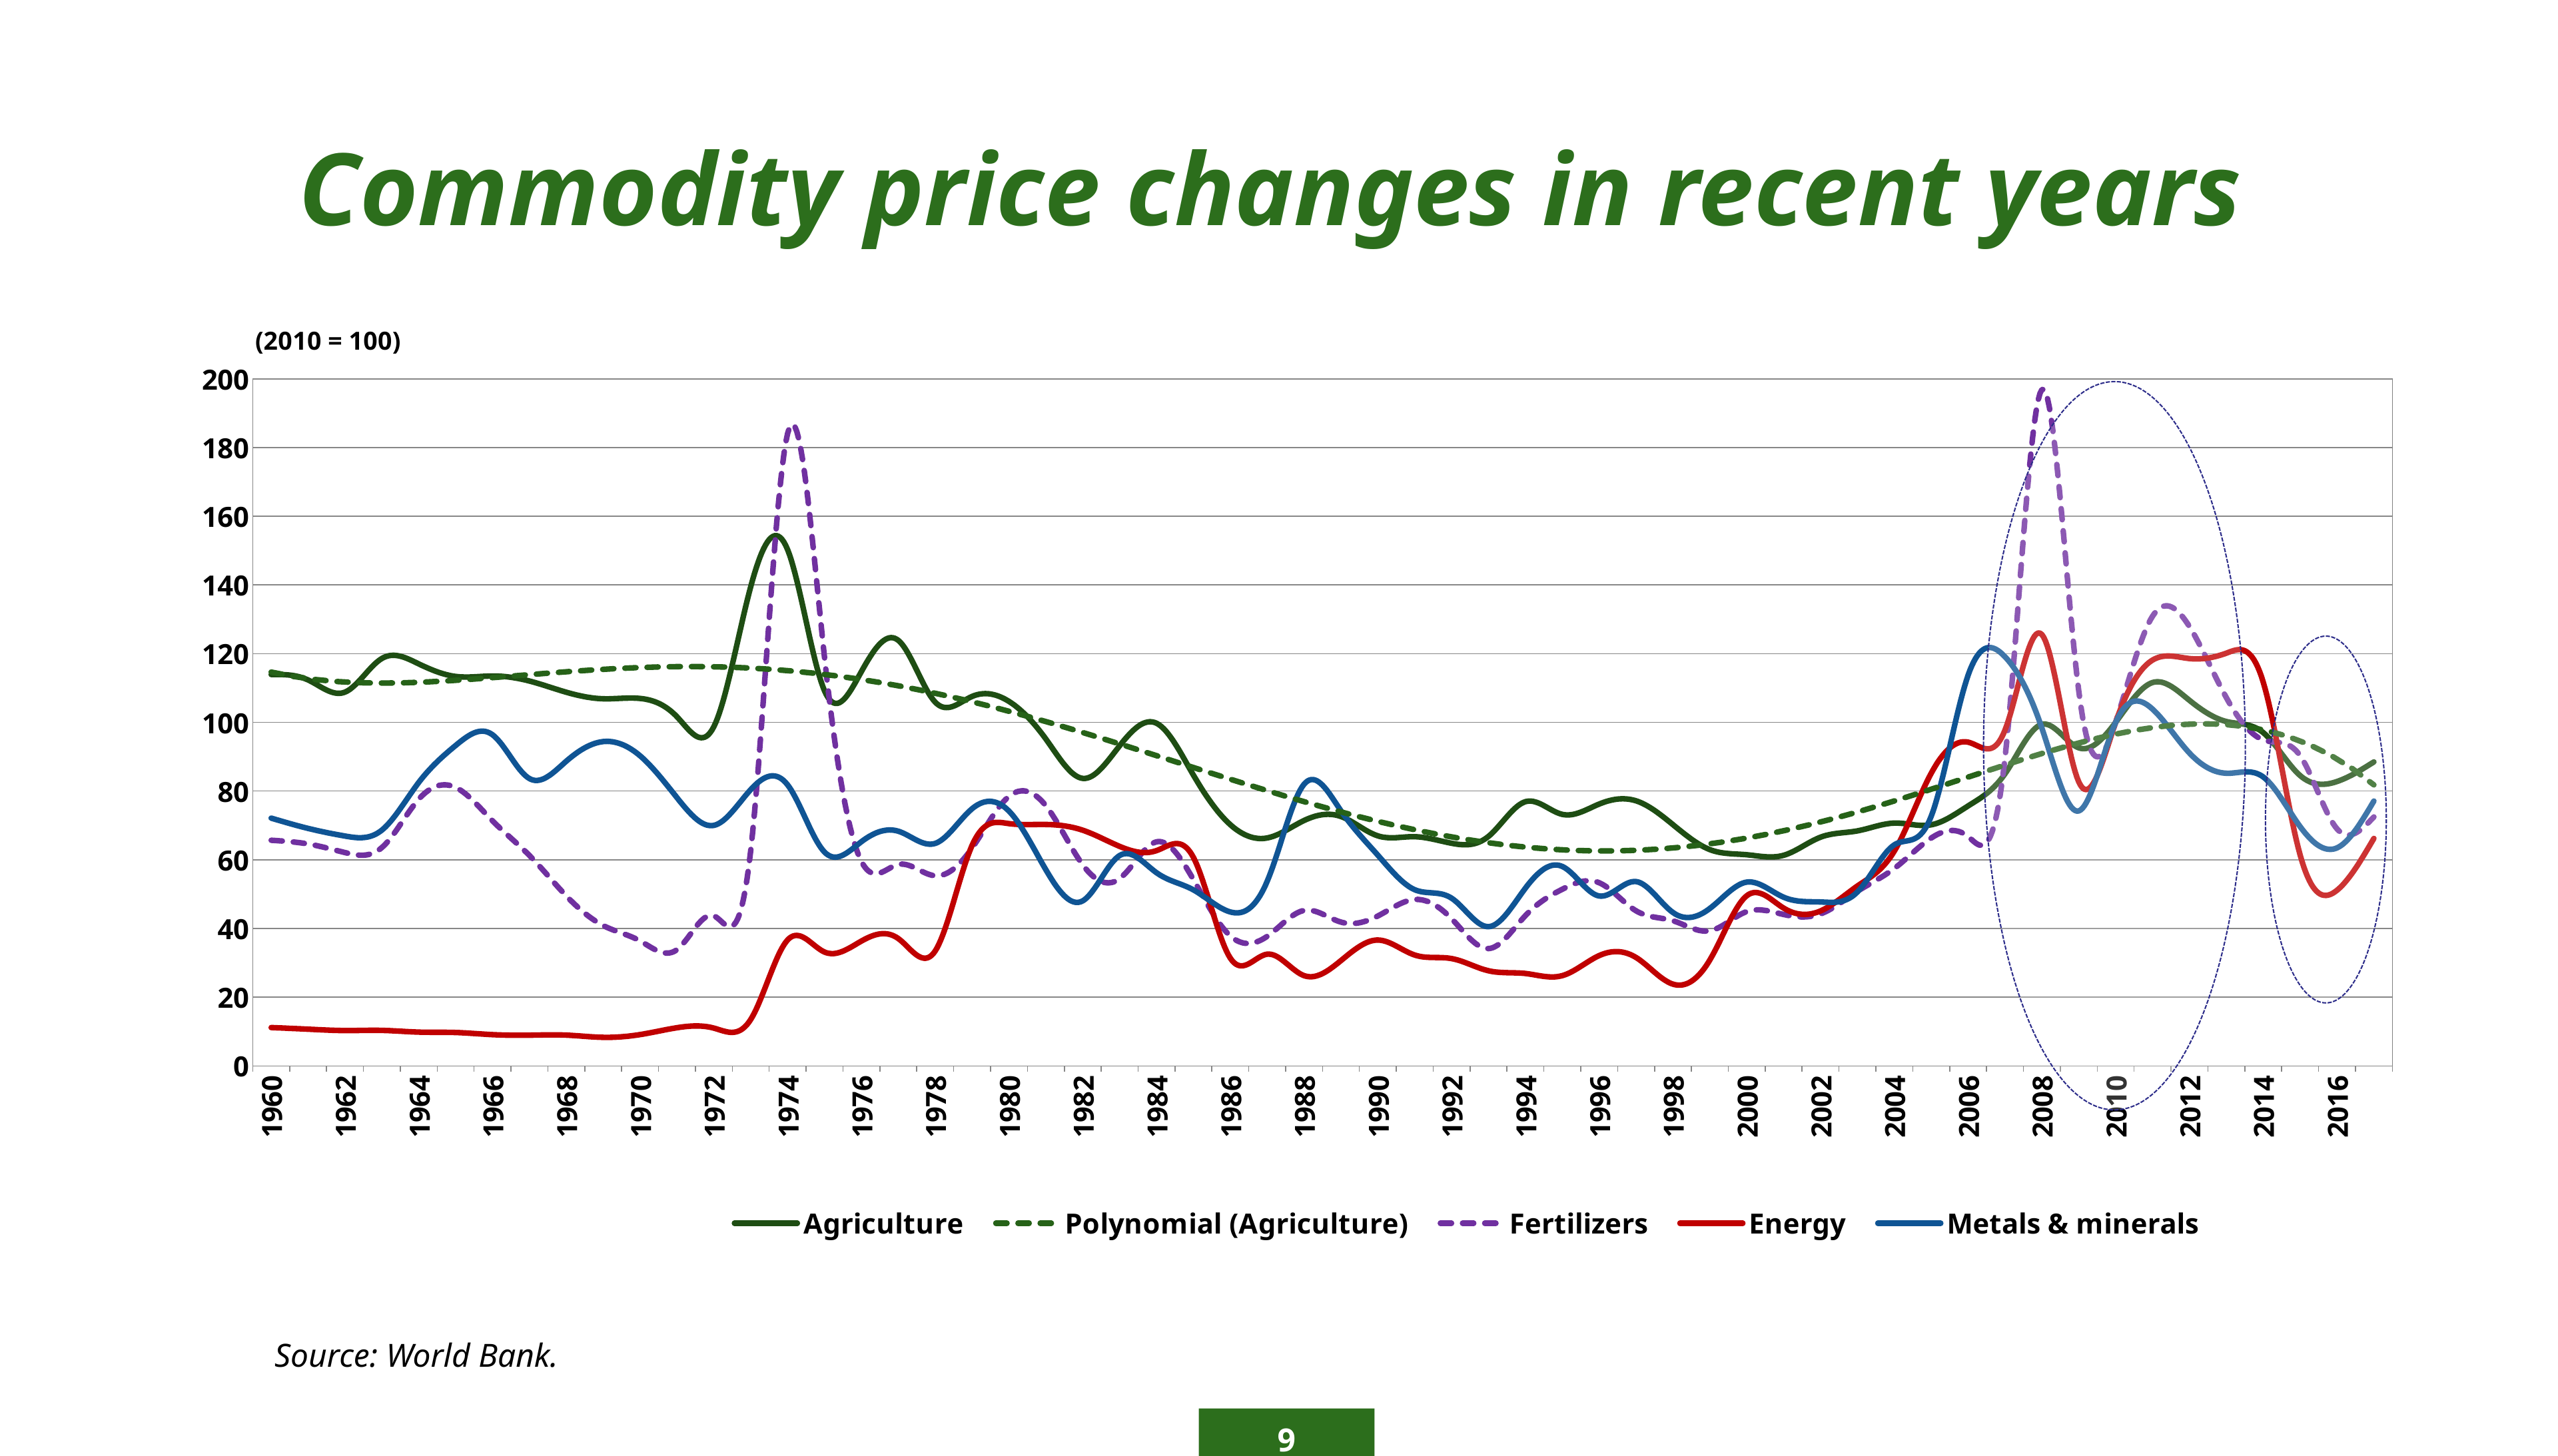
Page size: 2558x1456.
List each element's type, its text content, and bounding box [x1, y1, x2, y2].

slide_number 9 [1198, 1408, 1375, 1456]
title Commodity price changes in recent years [51, 114, 2489, 260]
chart [129, 294, 2432, 1256]
text_box Source: World Bank. [251, 1323, 2044, 1385]
